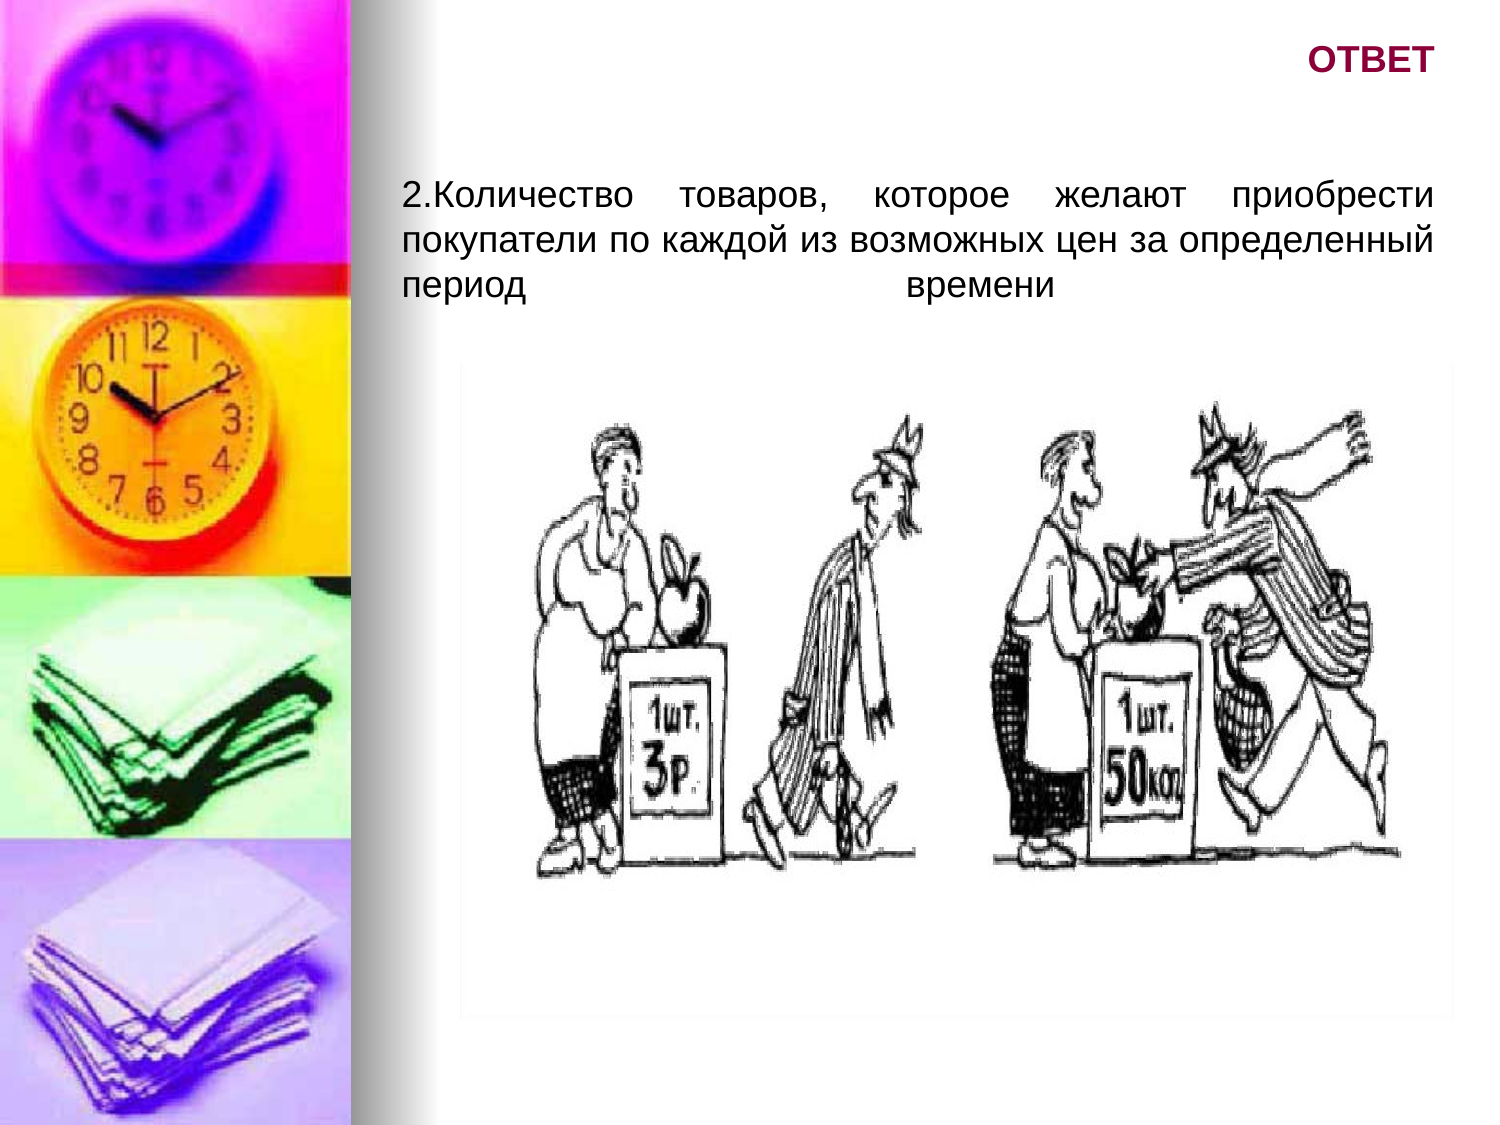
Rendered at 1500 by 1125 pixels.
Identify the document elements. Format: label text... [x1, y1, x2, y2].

picture [0, 0, 351, 1125]
title ОТВЕТ 2.Количество товаров, которое желают приобрести покупатели по каждой из возможных цен за определенный период времени [386, 23, 1451, 362]
picture [459, 363, 1454, 1020]
